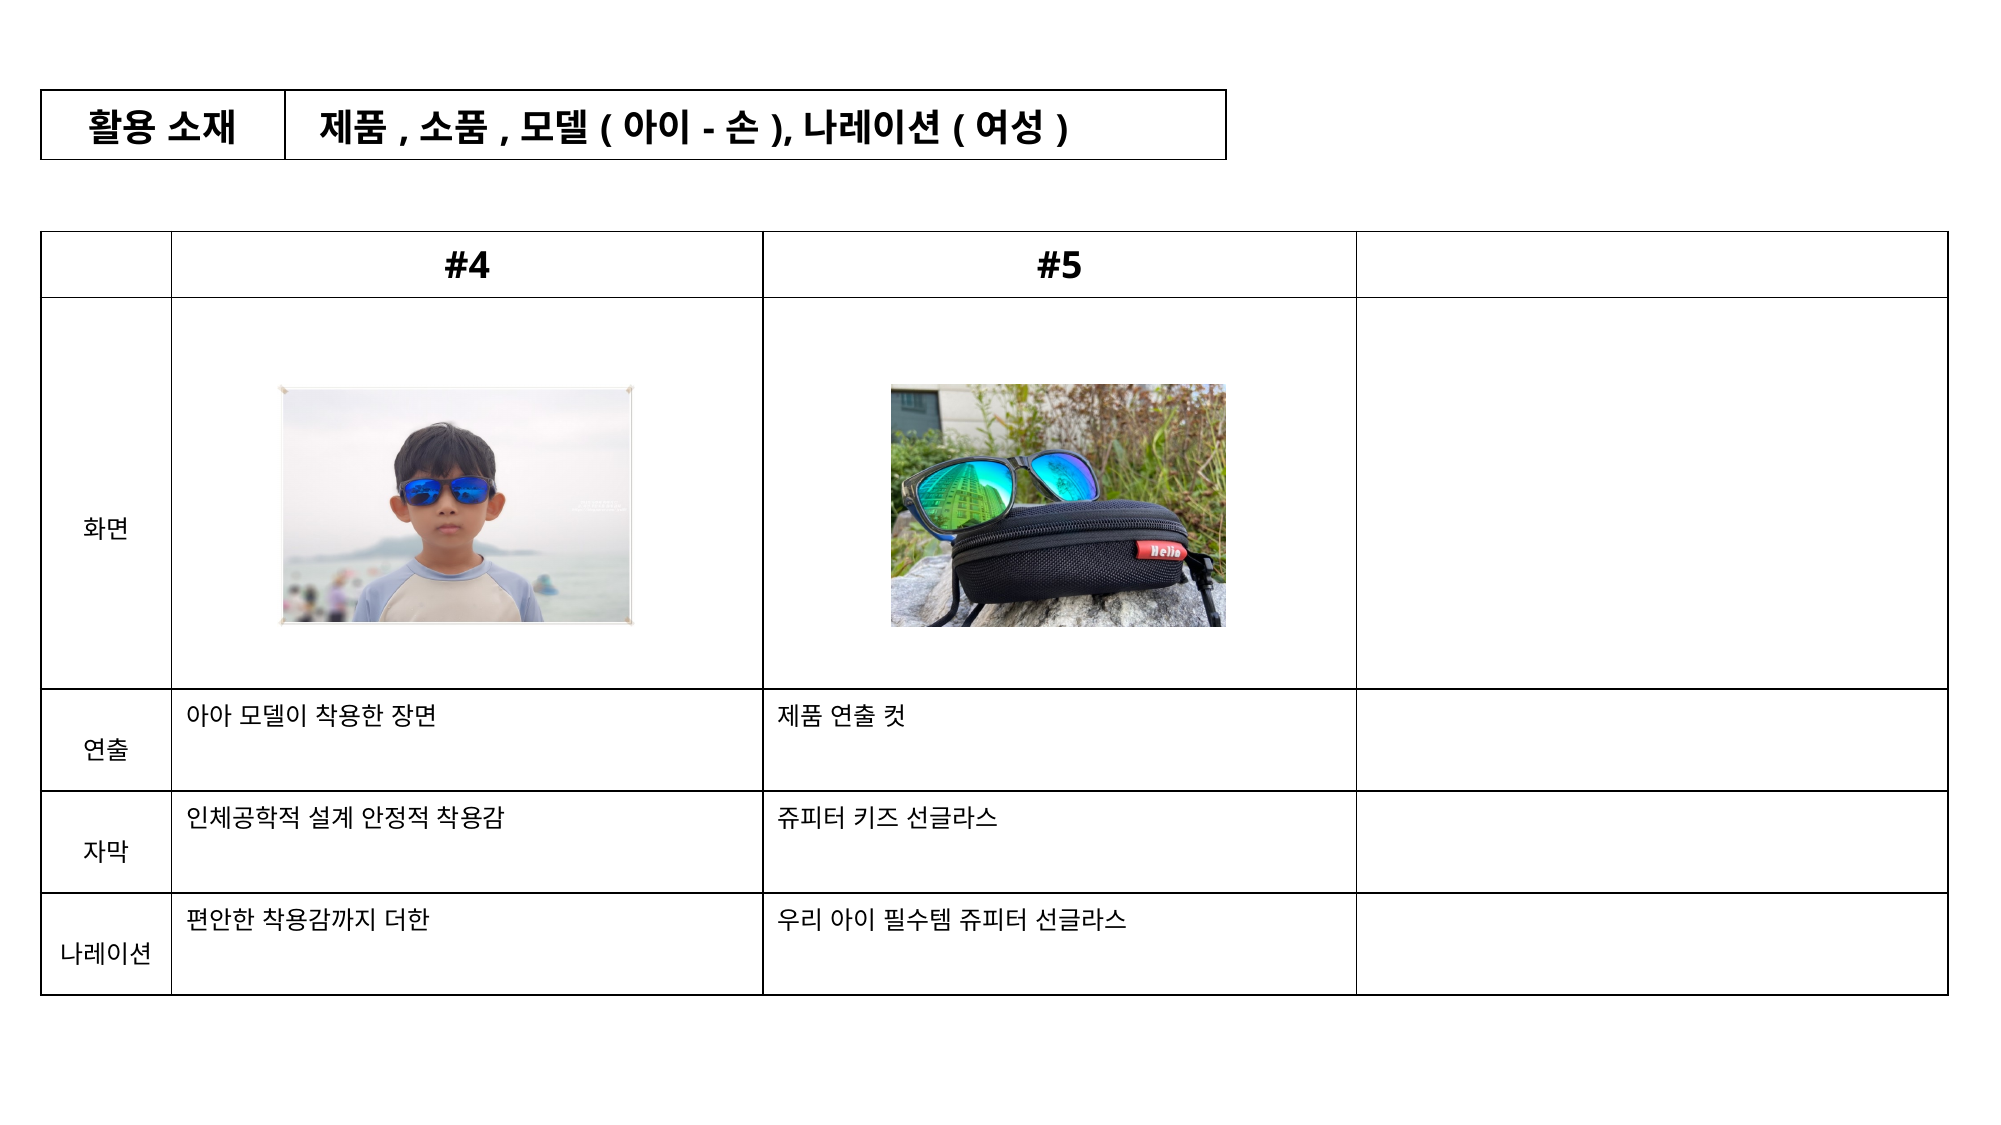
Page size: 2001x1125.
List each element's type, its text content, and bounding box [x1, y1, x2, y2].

picture [891, 384, 1226, 627]
table_header [1357, 232, 1947, 297]
picture [277, 384, 635, 627]
table_cell 쥬피터 키즈 선글라스 [764, 792, 1356, 892]
table_header #4 [172, 232, 762, 297]
table_cell 편안한 착용감까지 더한 [172, 894, 762, 994]
table_cell 아아 모델이 착용한 장면 [172, 690, 762, 790]
table_cell 자막 [42, 792, 171, 892]
table_cell 제품 연출 컷 [764, 690, 1356, 790]
table_cell 나레이션 [42, 894, 171, 994]
table_cell [1357, 298, 1947, 688]
table_header 제품,소품,모델(아이-손),나레이션(여성) [286, 91, 1225, 159]
table_header 활용 소재 [42, 91, 284, 159]
table_cell 인체공학적 설계 안정적 착용감 [172, 792, 762, 892]
table_cell [764, 298, 1356, 688]
table_cell [172, 298, 762, 688]
table_cell 화면 [42, 298, 171, 688]
table_cell 우리 아이 필수템 쥬피터 선글라스 [764, 894, 1356, 994]
table_cell [1357, 690, 1947, 790]
table_cell 연출 [42, 690, 171, 790]
table_header [42, 232, 171, 297]
table_cell [1357, 792, 1947, 892]
table_header #5 [764, 232, 1356, 297]
table_cell [1357, 894, 1947, 994]
